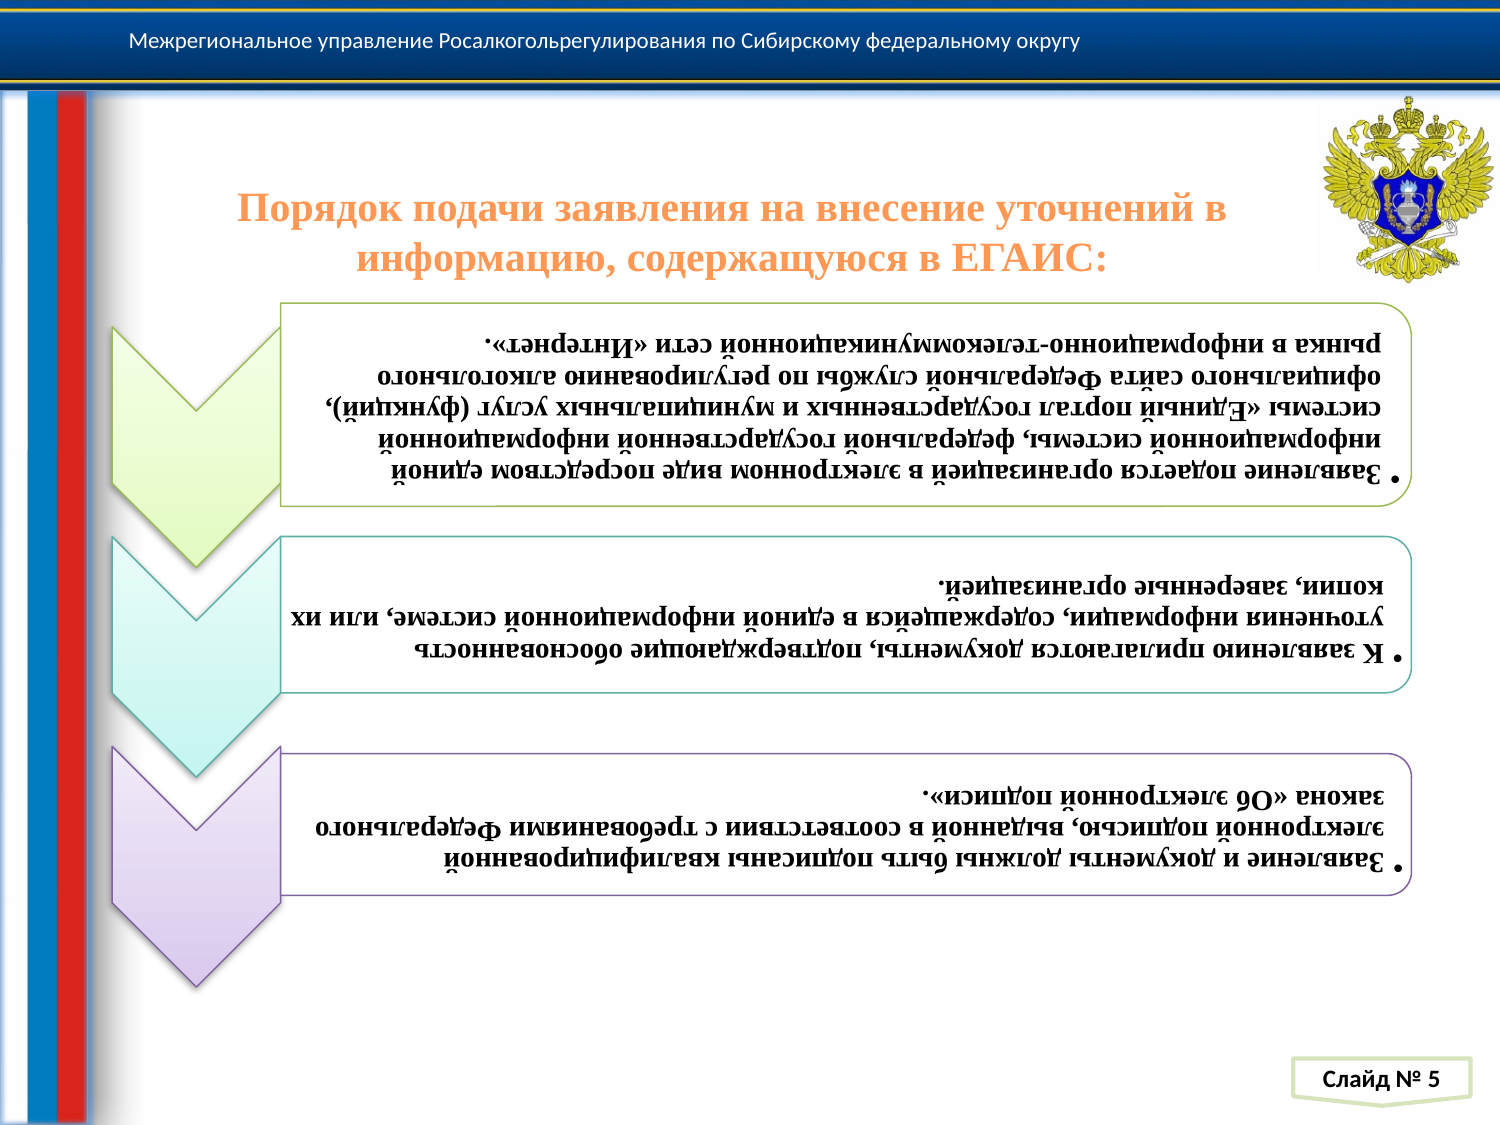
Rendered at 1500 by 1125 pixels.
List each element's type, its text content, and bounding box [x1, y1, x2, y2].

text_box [111, 302, 1412, 988]
text_box Слайд № 5 [1291, 1056, 1473, 1108]
text_box Порядок подачи заявления на внесение уточнений в информацию, содержащуюся в ЕГАИС: [123, 172, 1341, 301]
picture [0, 0, 1500, 1125]
